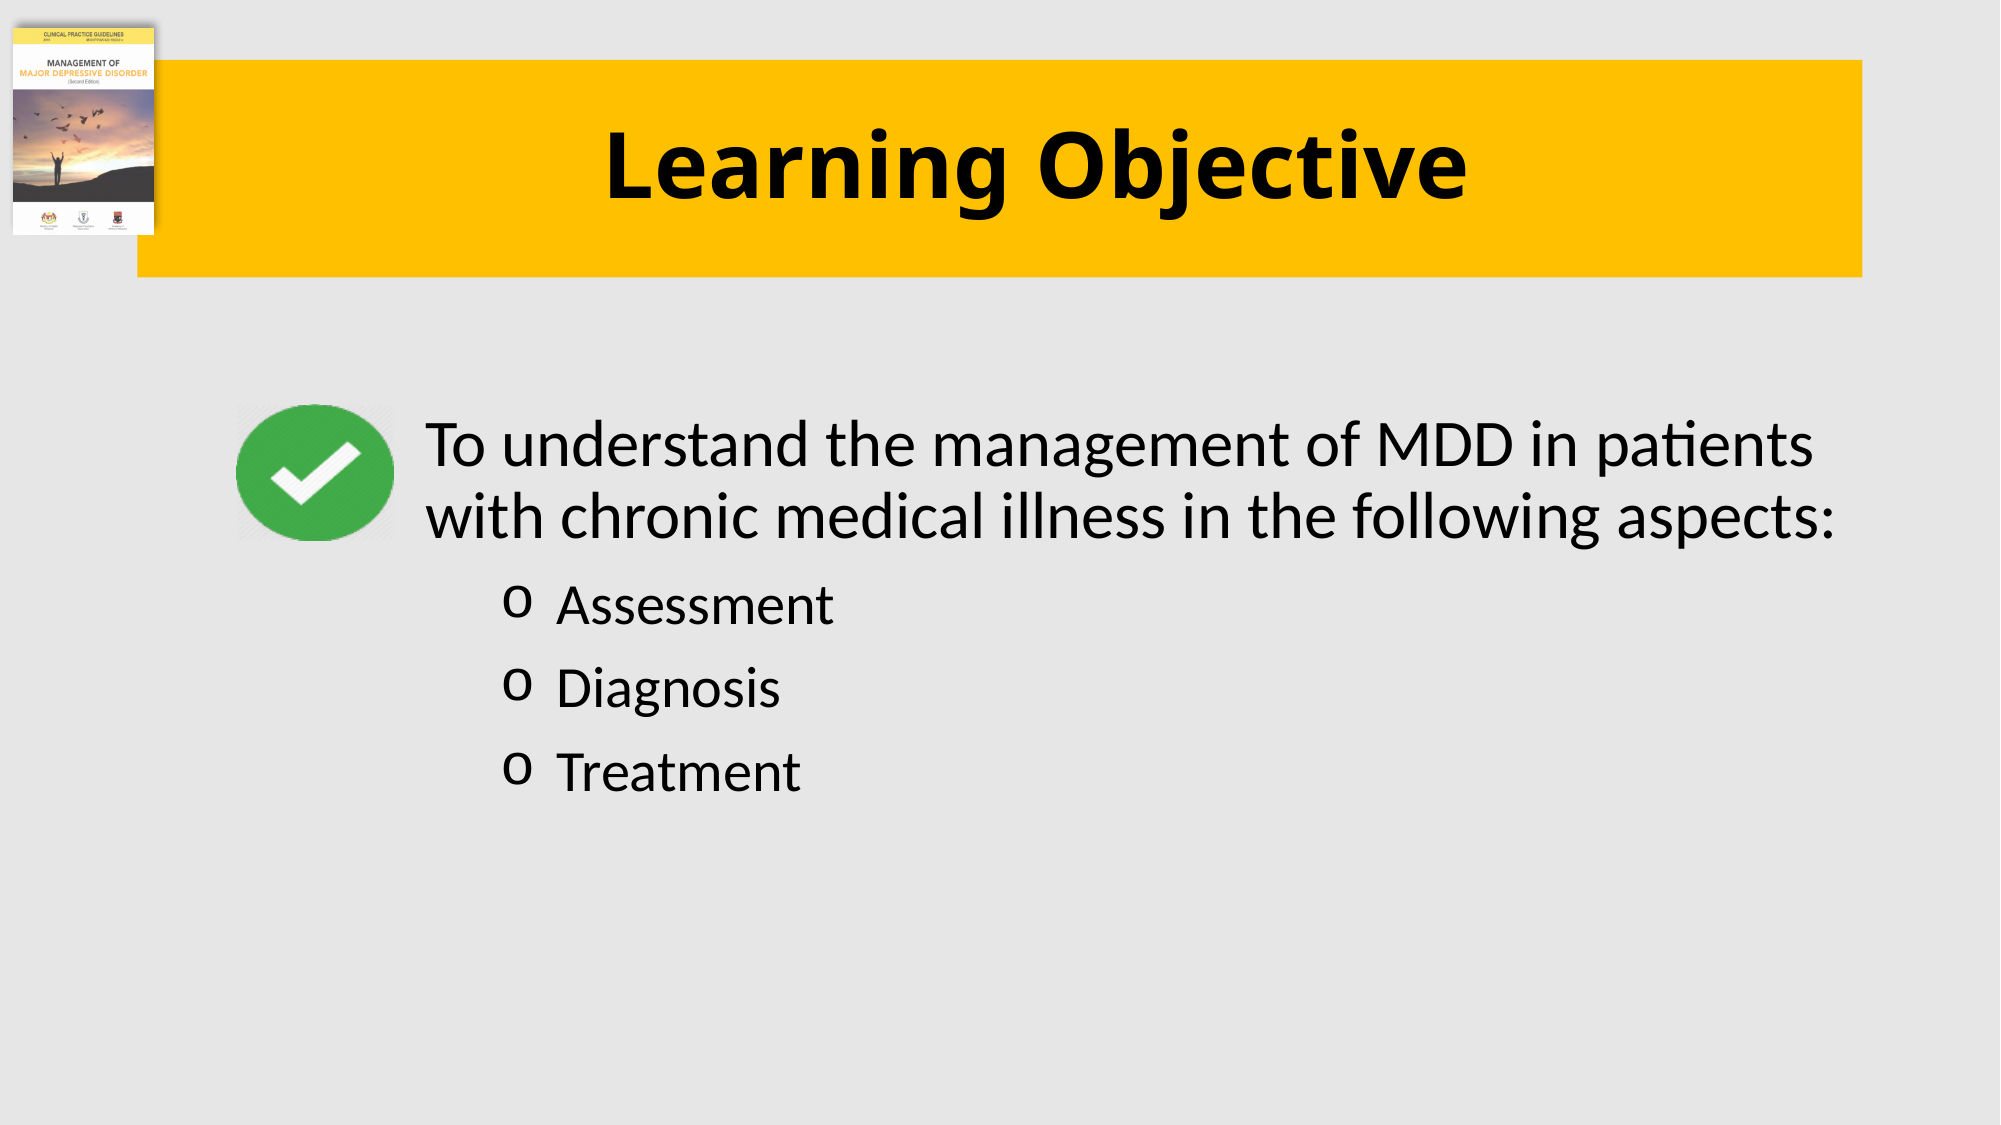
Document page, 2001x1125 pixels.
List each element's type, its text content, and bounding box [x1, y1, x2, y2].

picture [236, 404, 394, 541]
picture [13, 28, 154, 235]
title Learning Objective [137, 59, 1863, 278]
list To understand the management of MDD in patients with chronic medical illness in the following aspects: Assessment Diagnosis Treatment [410, 300, 1897, 883]
